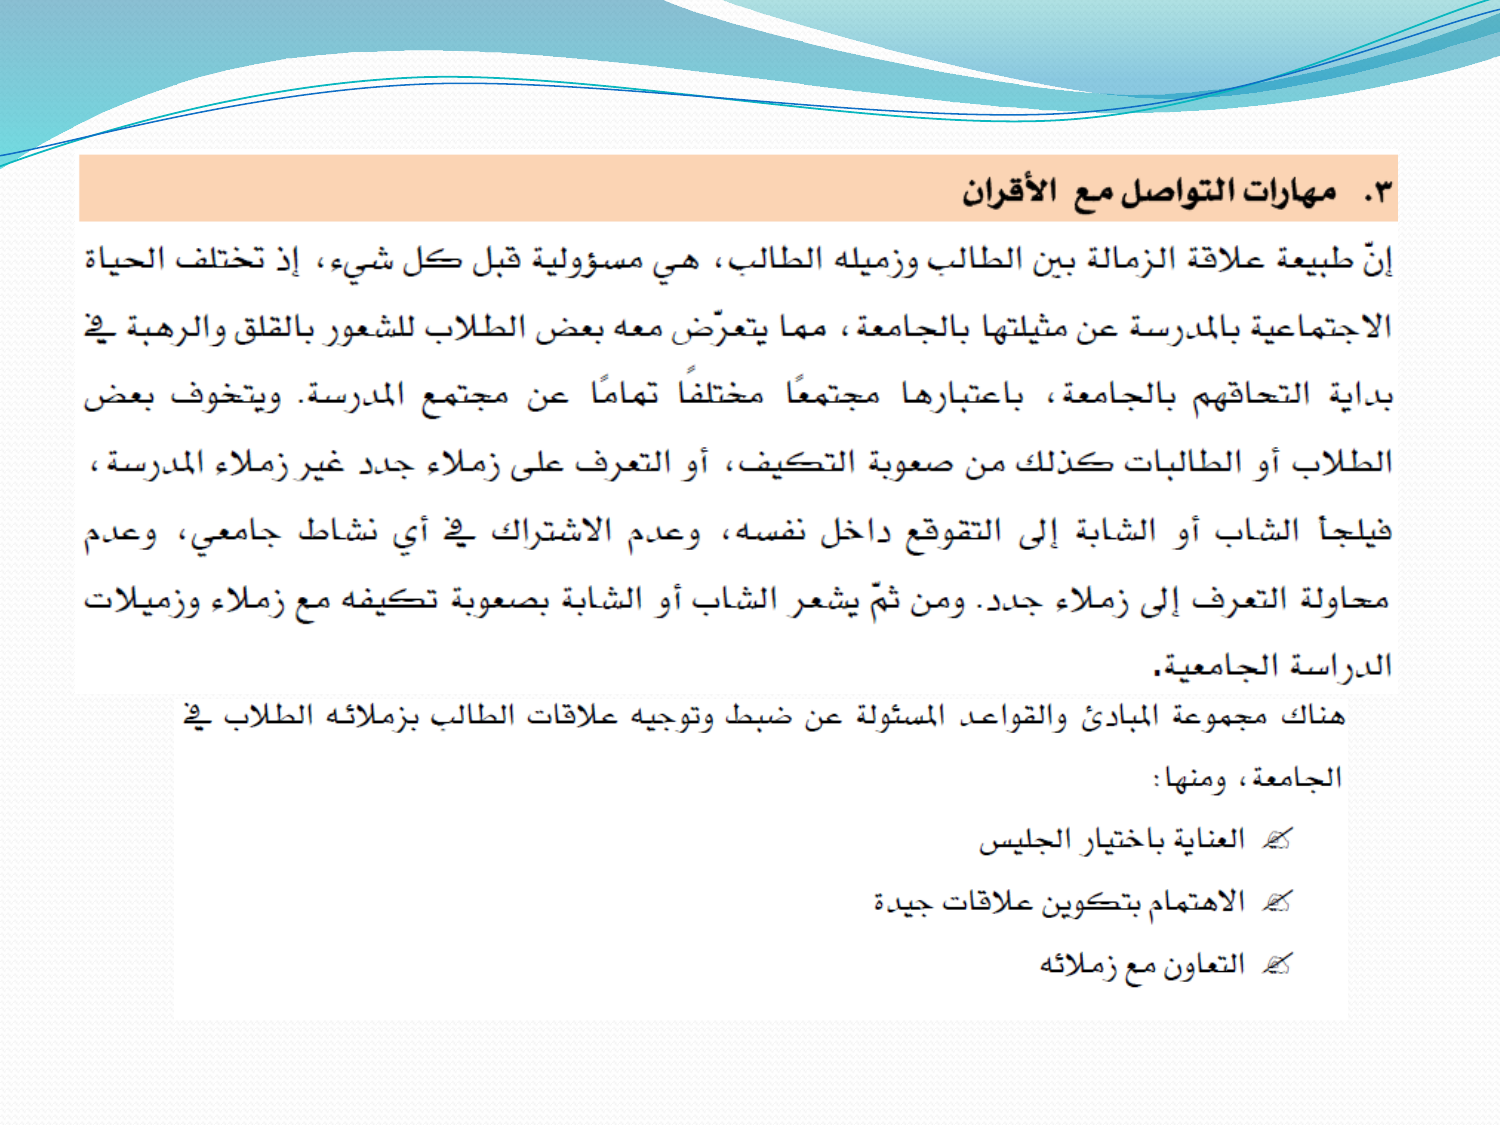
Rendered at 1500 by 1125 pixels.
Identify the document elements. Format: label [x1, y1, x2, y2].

picture [174, 699, 1348, 1020]
picture [74, 149, 1398, 694]
